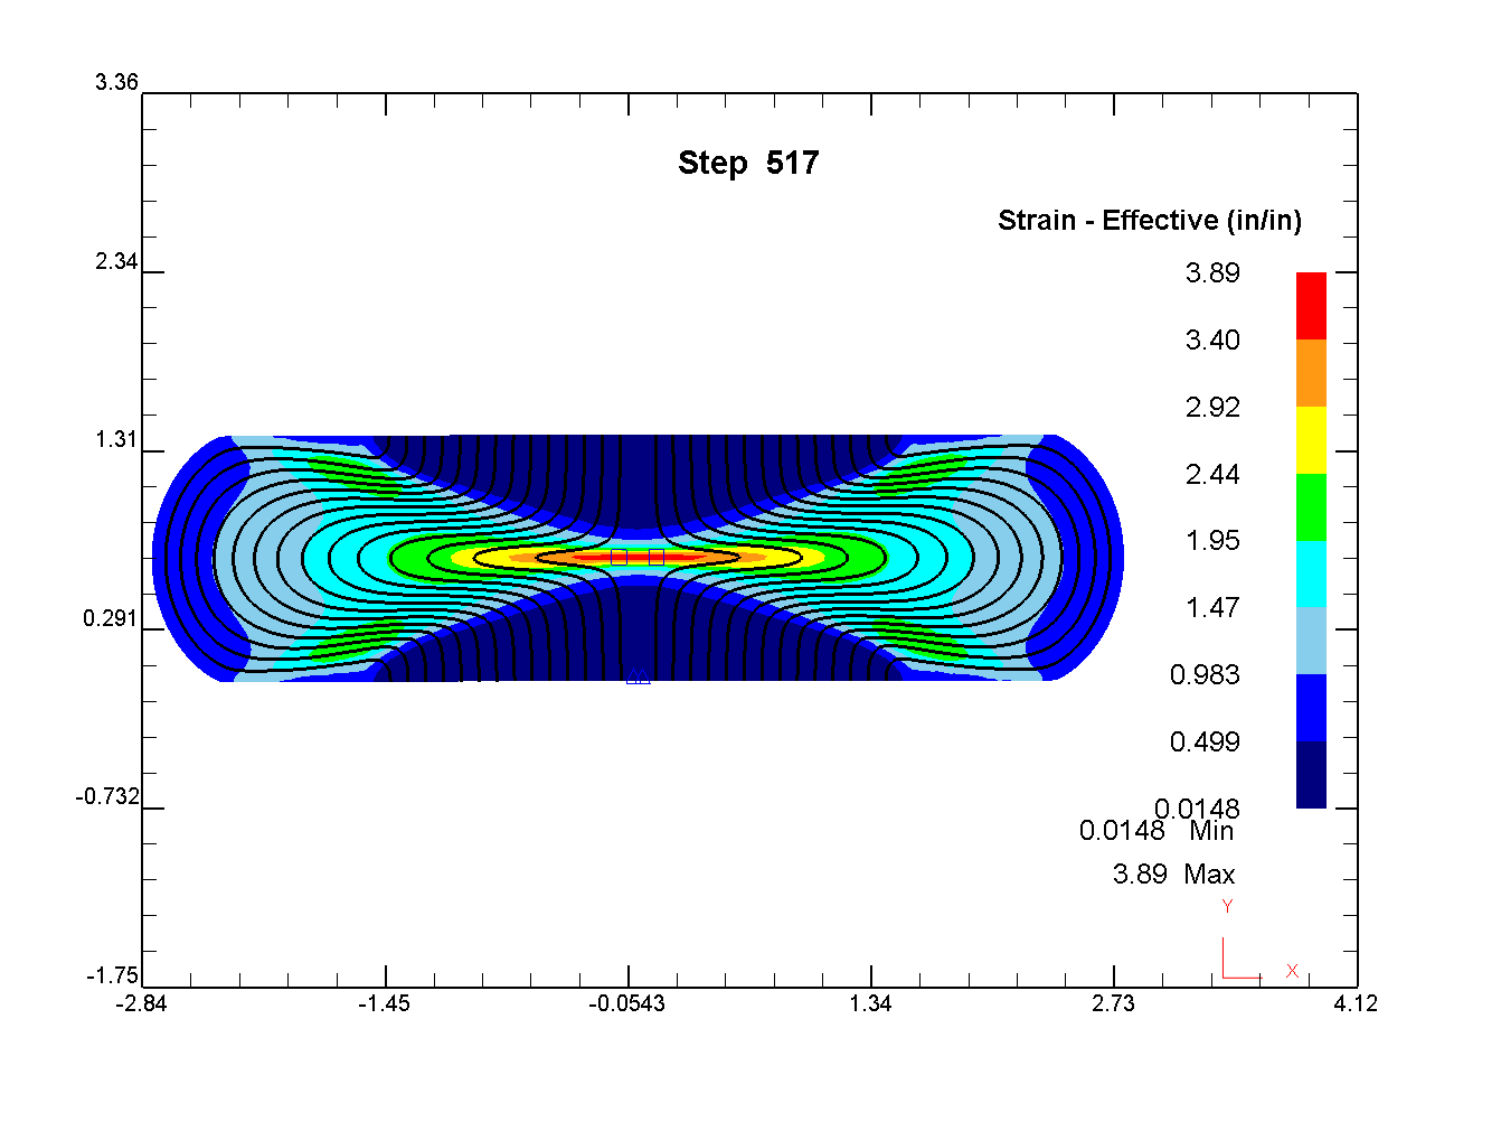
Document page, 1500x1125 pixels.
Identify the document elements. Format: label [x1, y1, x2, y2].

picture [74, 44, 1425, 1037]
